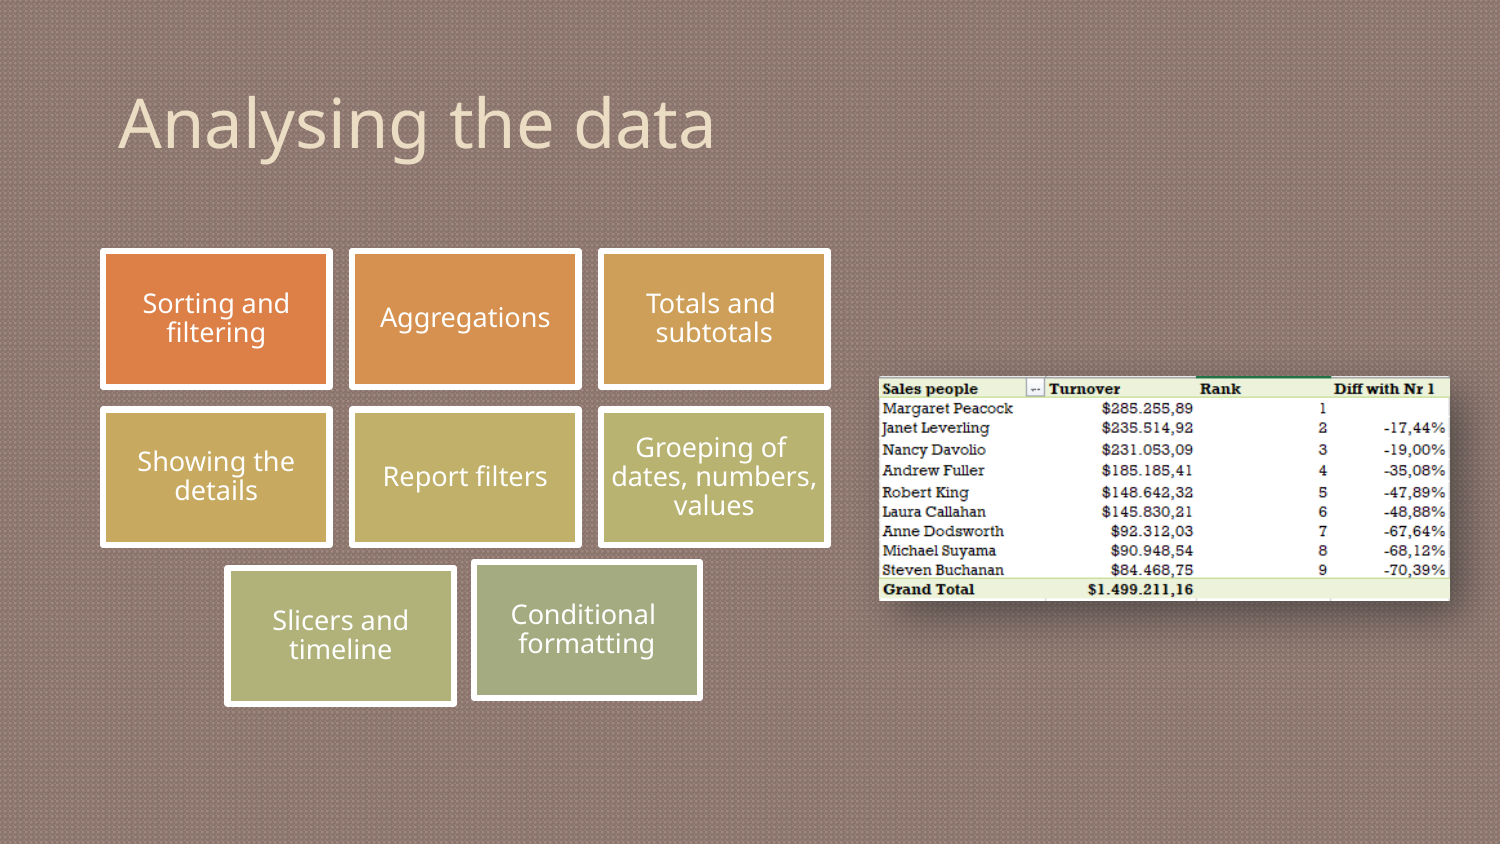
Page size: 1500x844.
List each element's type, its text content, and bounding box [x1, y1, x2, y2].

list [102, 174, 828, 781]
title Analysing the data [103, 44, 1397, 208]
picture [879, 376, 1450, 601]
